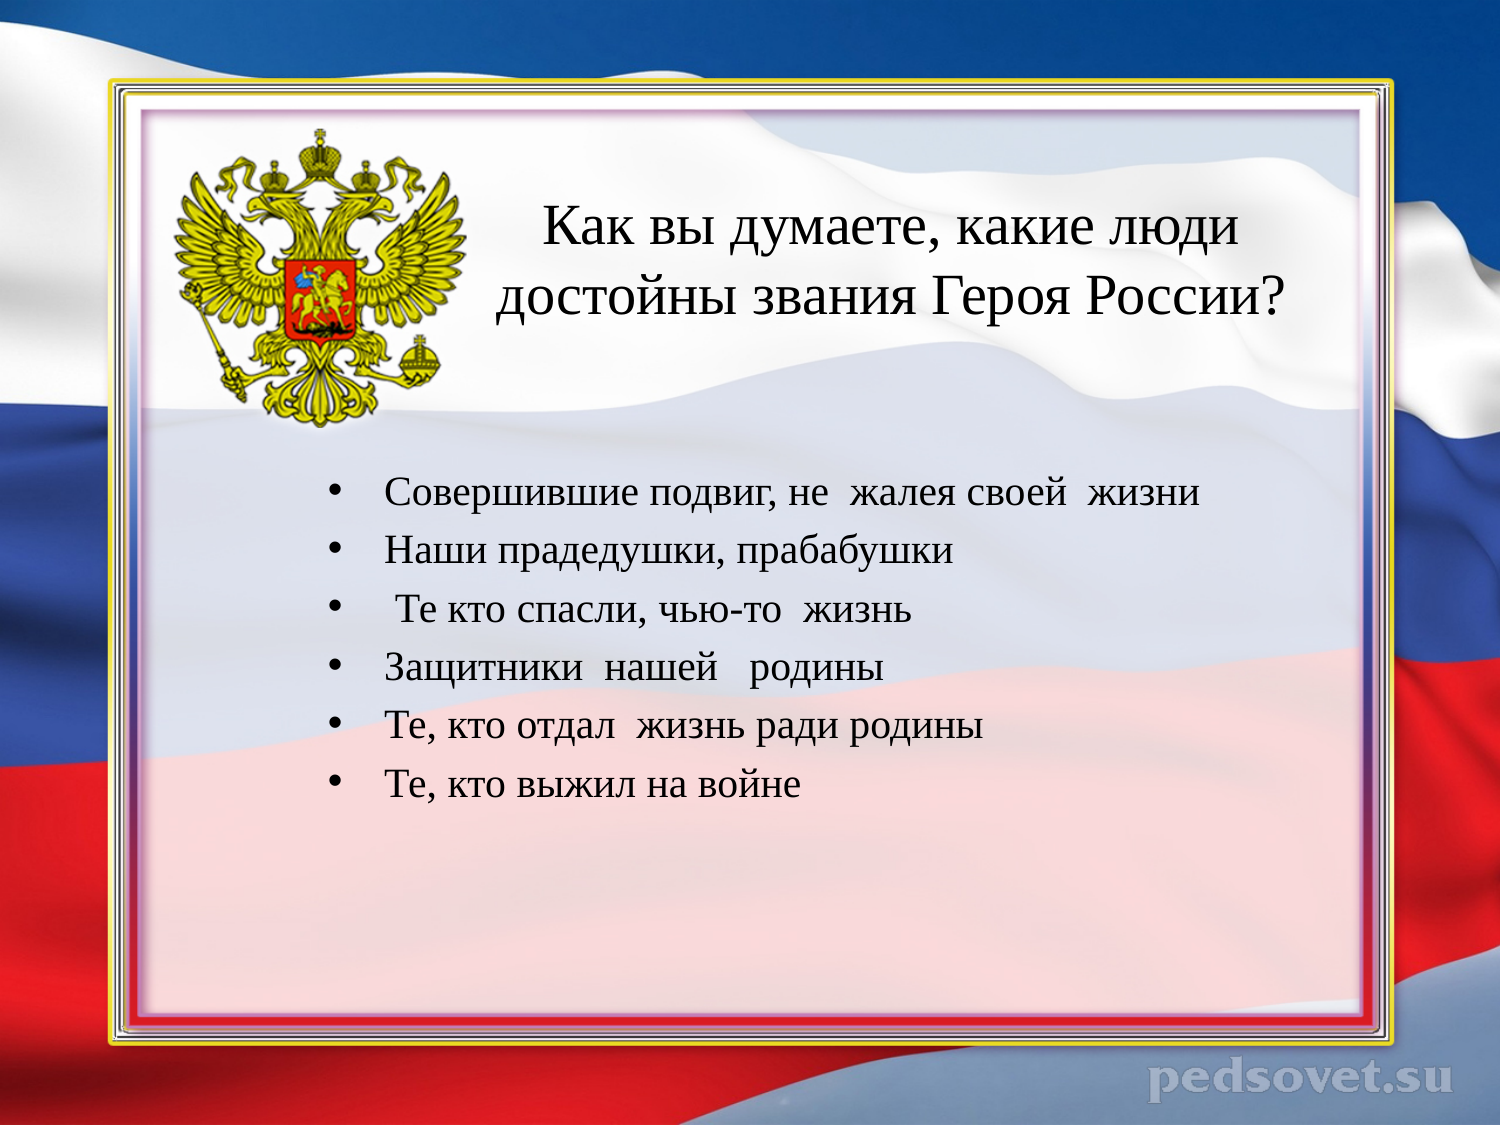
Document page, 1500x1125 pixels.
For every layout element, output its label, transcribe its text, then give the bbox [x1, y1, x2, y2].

title Как вы думаете, какие люди достойны звания Героя России? [478, 172, 1306, 340]
picture [0, 0, 1500, 1125]
list Совершившие подвиг, не жалея своей жизни Наши прадедушки, прабабушки Те кто спасли, чью-то жизнь Защитники нашей родины Те, кто отдал жизнь ради родины Те, кто выжил на войне [312, 455, 1426, 1006]
